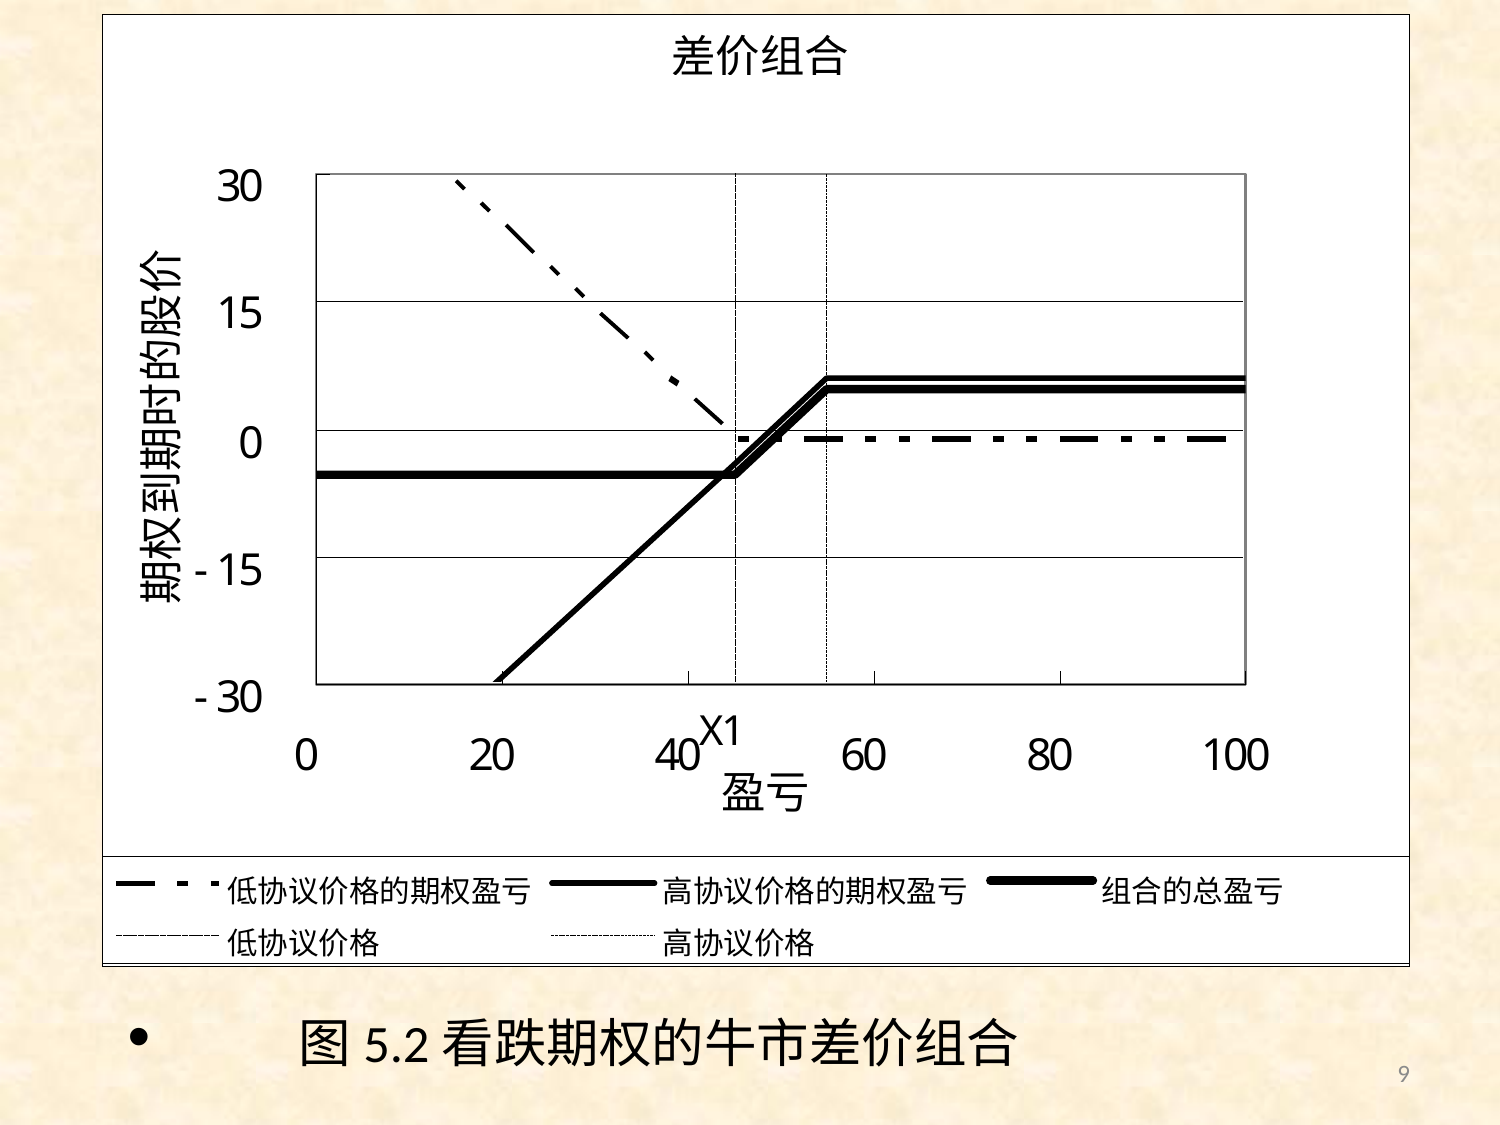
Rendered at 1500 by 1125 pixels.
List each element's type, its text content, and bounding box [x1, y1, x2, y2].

slide_number 9 [1074, 1042, 1425, 1103]
list 图5.2看跌期权的牛市差价组合 [112, 989, 1388, 1088]
picture [0, 0, 1500, 1125]
